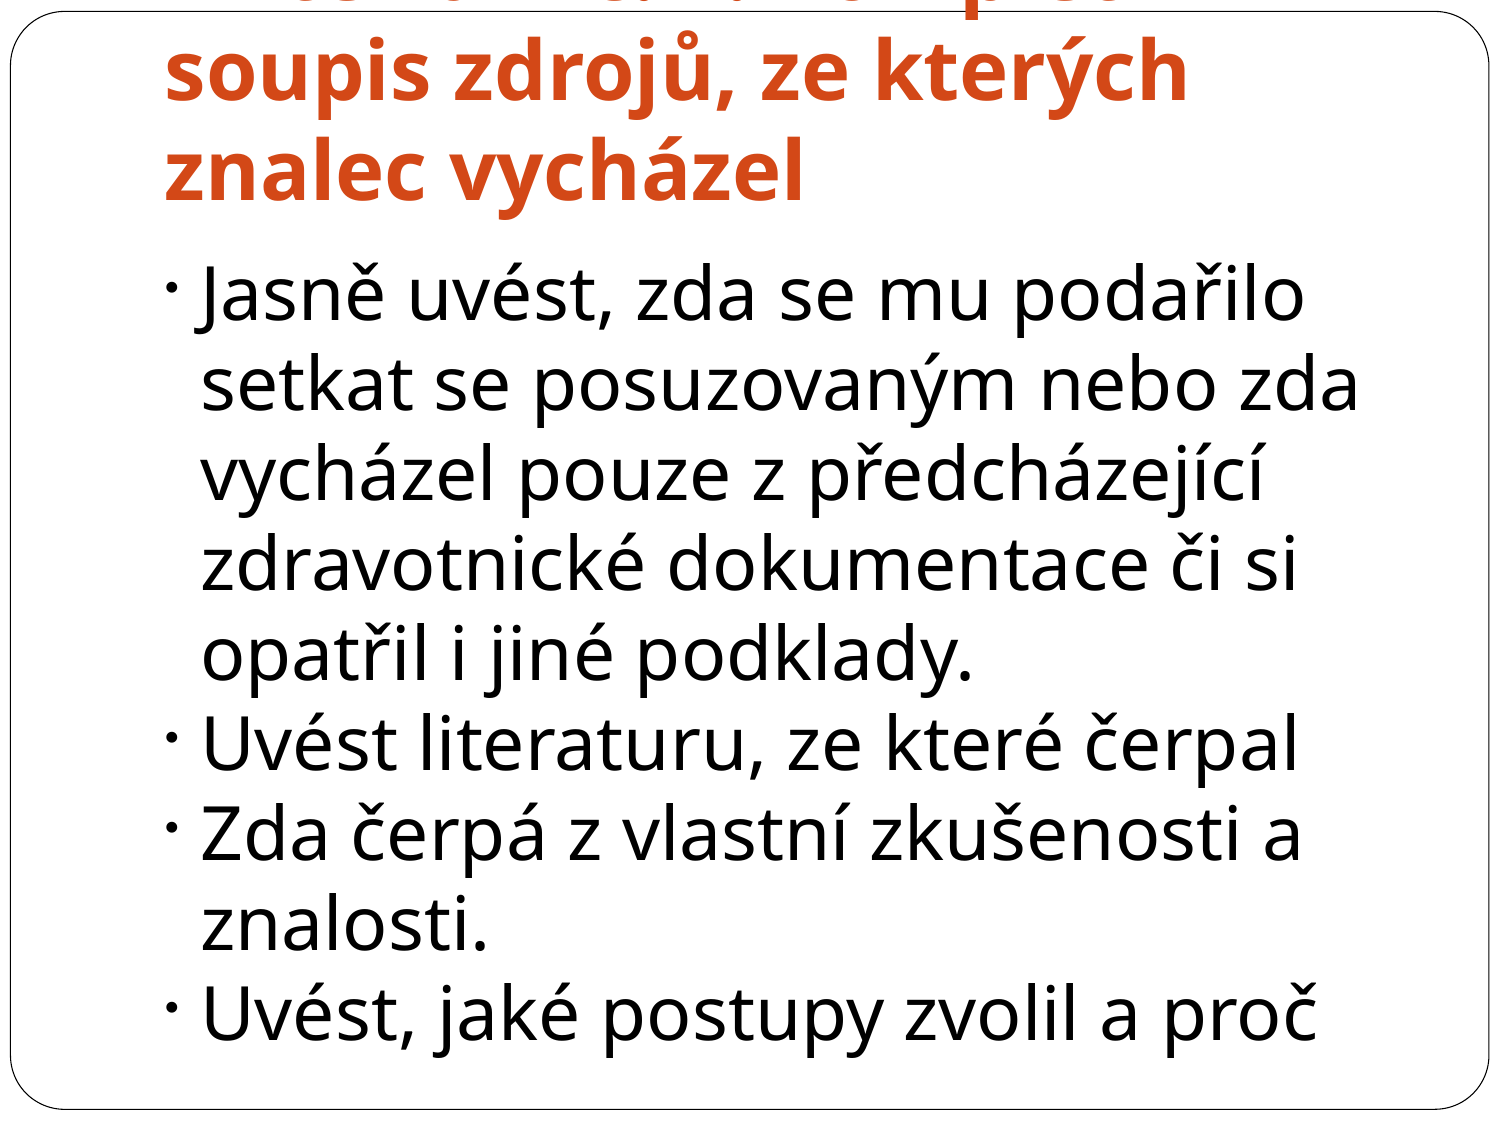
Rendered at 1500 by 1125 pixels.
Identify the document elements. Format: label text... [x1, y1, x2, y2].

text_box Kritérium č. 4: Kompletní soupis zdrojů, ze kterých znalec vycházel [150, 45, 1425, 233]
text_box Jasně uvést, zda se mu podařilo setkat se posuzovaným nebo zda vycházel pouze z předcházející zdravotnické dokumentace či si opatřil i jiné podklady. Uvést literaturu, ze které čerpal Zda čerpá z vlastní zkušenosti a znalosti. Uvést, jaké postupy zvolil a proč [150, 237, 1425, 988]
